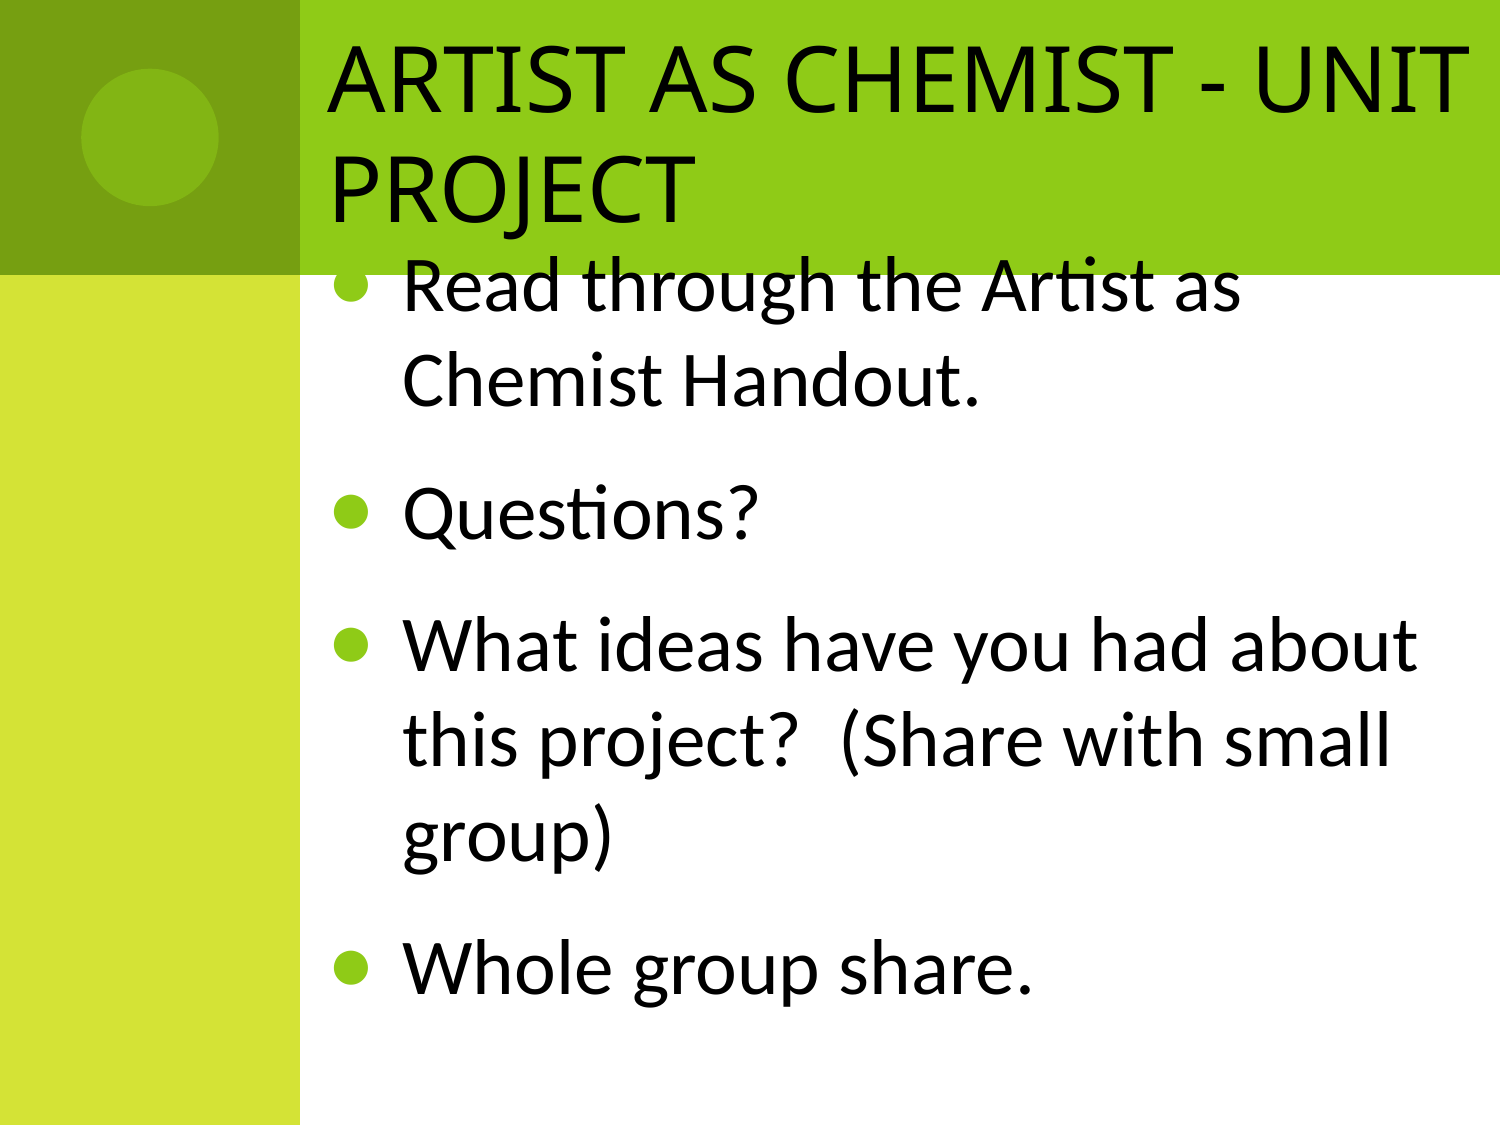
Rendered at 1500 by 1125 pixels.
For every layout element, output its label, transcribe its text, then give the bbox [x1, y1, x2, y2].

title Artist as Chemist - Unit Project [312, 37, 1487, 225]
list Read through the Artist as Chemist Handout. Questions? What ideas have you had about this project? (Share with small group) Whole group share. [312, 224, 1450, 1083]
